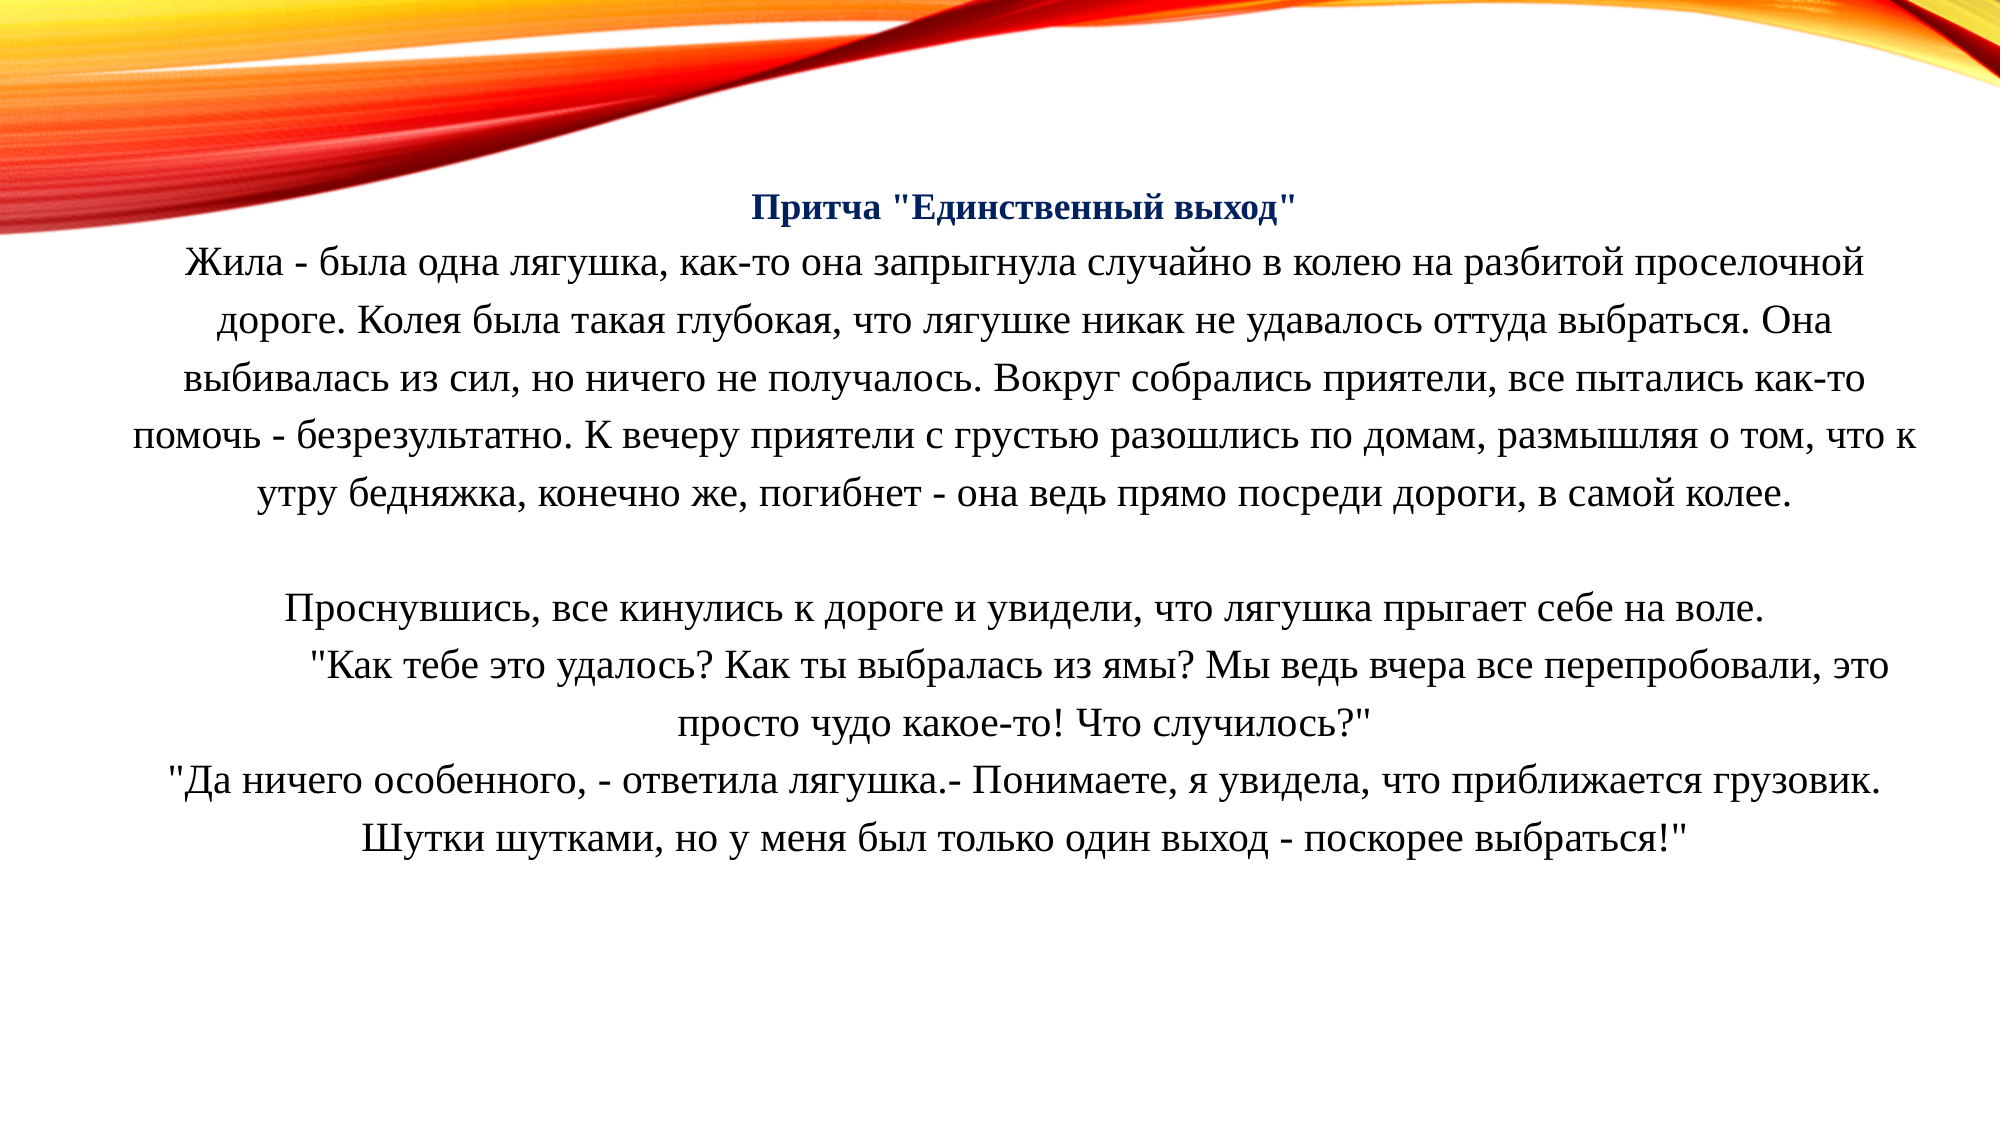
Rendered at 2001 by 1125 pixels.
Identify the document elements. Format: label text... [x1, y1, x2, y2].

title Притча "Единственный выход" Жила - была одна лягушка, как-то она запрыгнула случайно в колею на разбитой проселочной дороге. Колея была такая глубокая, что лягушке никак не удавалось оттуда выбраться. Она выбивалась из сил, но ничего не получалось. Вокруг собрались приятели, все пытались как-то помочь - безрезультатно. К вечеру приятели с грустью разошлись по домам, размышляя о том, что к утру бедняжка, конечно же, погибнет - она ведь прямо посреди дороги, в самой колее. Проснувшись, все кинулись к дороге и увидели, что лягушка прыгает себе на воле. "Как тебе это удалось? Как ты выбралась из ямы? Мы ведь вчера все перепробовали, это просто чудо какое-то! Что случилось?" "Да ничего особенного, - ответила лягушка.- Понимаете, я увидела, что приближается грузовик. Шутки шутками, но у меня был только один выход - поскорее выбраться!" [125, 174, 1925, 952]
picture [0, 0, 2000, 237]
